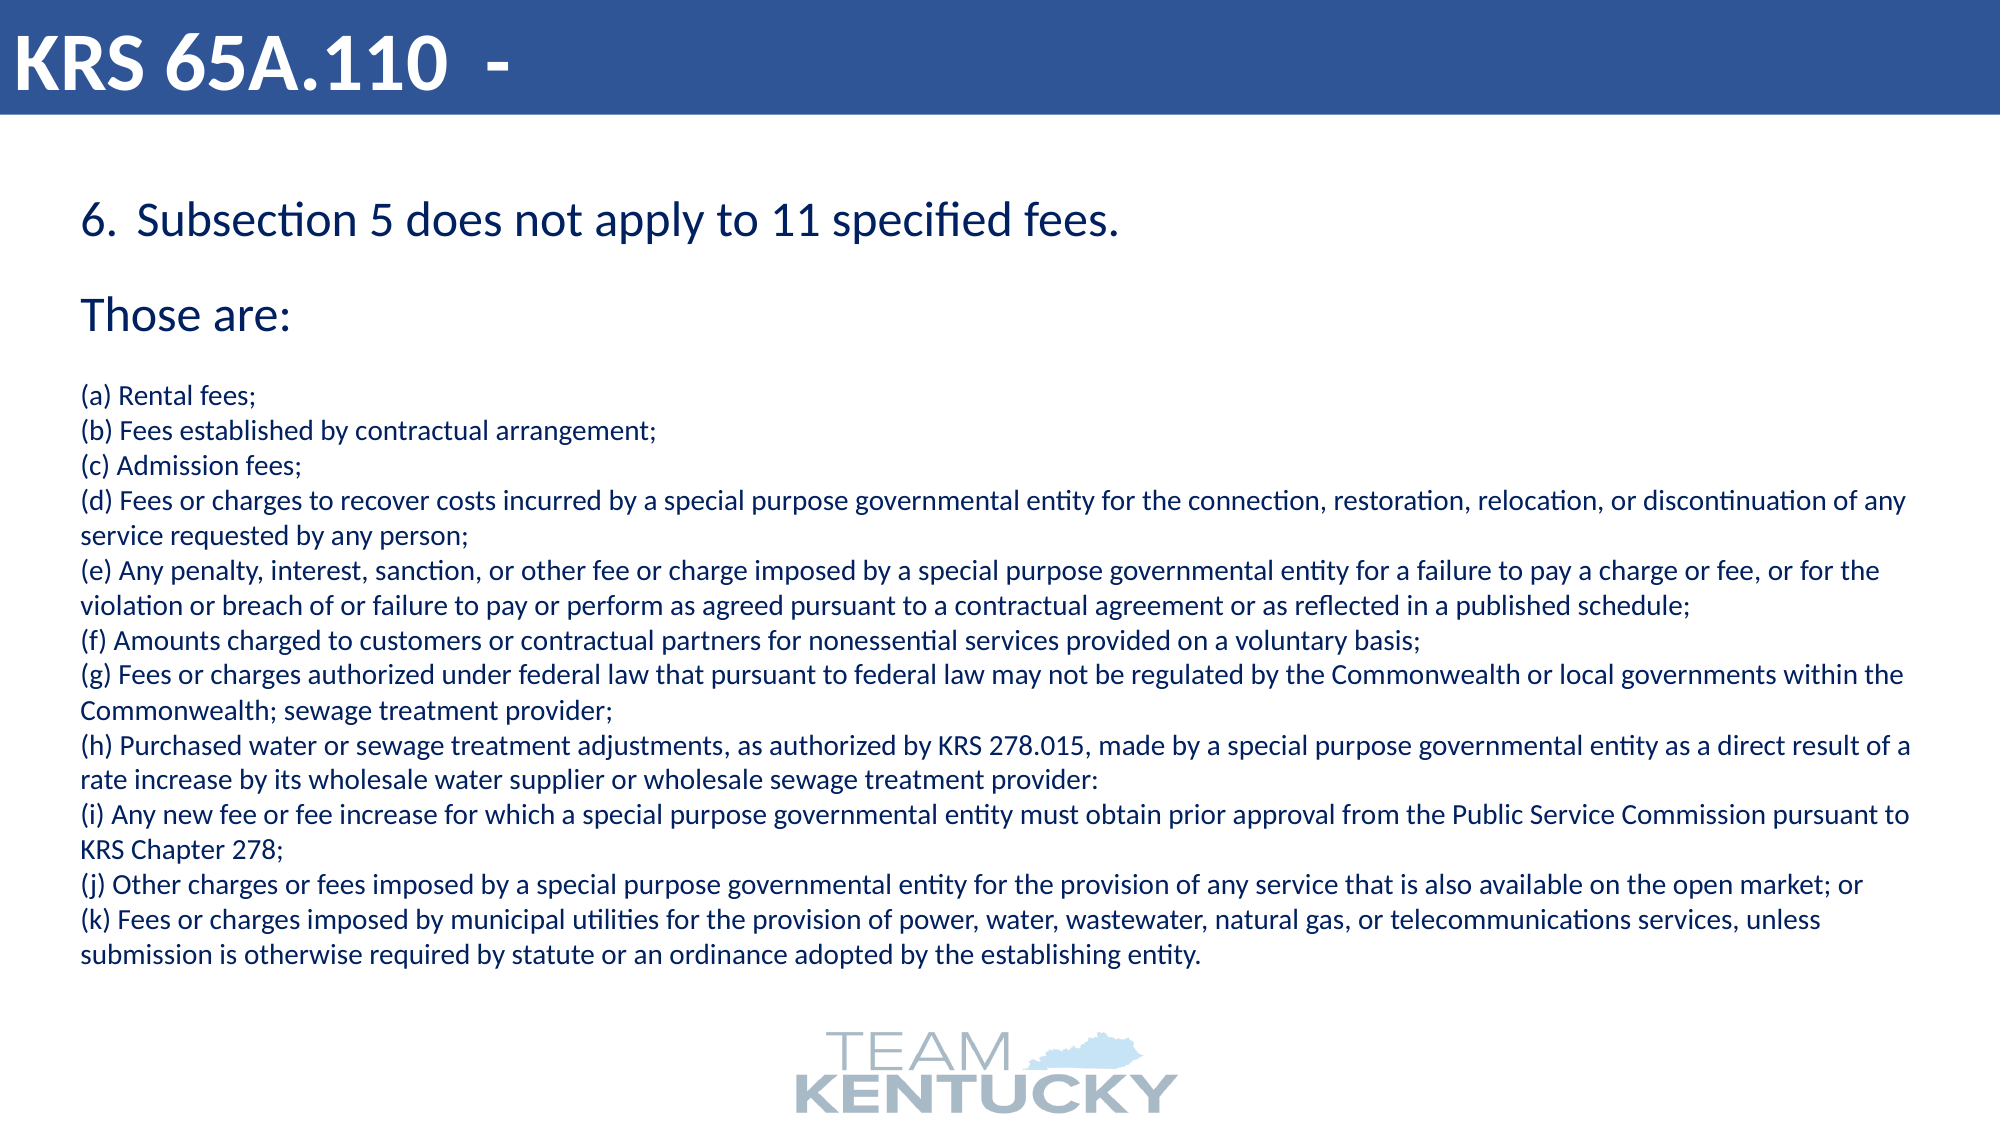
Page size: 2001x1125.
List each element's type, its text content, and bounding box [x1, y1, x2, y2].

text_box Subsection 5 does not apply to 11 specified fees. Those are: (a) Rental fees; (b) Fees established by contractual arrangement; (c) Admission fees; (d) Fees or charges to recover costs incurred by a special purpose governmental entity for the connection, restoration, relocation, or discontinuation of any service requested by any person; (e) Any penalty, interest, sanction, or other fee or charge imposed by a special purpose governmental entity for a failure to pay a charge or fee, or for the violation or breach of or failure to pay or perform as agreed pursuant to a contractual agreement or as reflected in a published schedule; (f) Amounts charged to customers or contractual partners for nonessential services provided on a voluntary basis; (g) Fees or charges authorized under federal law that pursuant to federal law may not be regulated by the Commonwealth or local governments within the Commonwealth; sewage treatment provider; (h) Purchased water or sewage treatment adjustments, as authorized by KRS 278.015, made by a special purpose governmental entity as a direct result of a rate increase by its wholesale water supplier or wholesale sewage treatment provider: (i) Any new fee or fee increase for which a special purpose governmental entity must obtain prior approval from the Public Service Commission pursuant to KRS Chapter 278; (j) Other charges or fees imposed by a special purpose governmental entity for the provision of any service that is also available on the open market; or (k) Fees or charges imposed by municipal utilities for the provision of power, water, wastewater, natural gas, or telecommunications services, unless submission is otherwise required by statute or an ordinance adopted by the establishing entity. [65, 178, 1935, 1038]
text_box KRS 65A.110 - [0, 0, 2000, 115]
picture [790, 1030, 1183, 1115]
